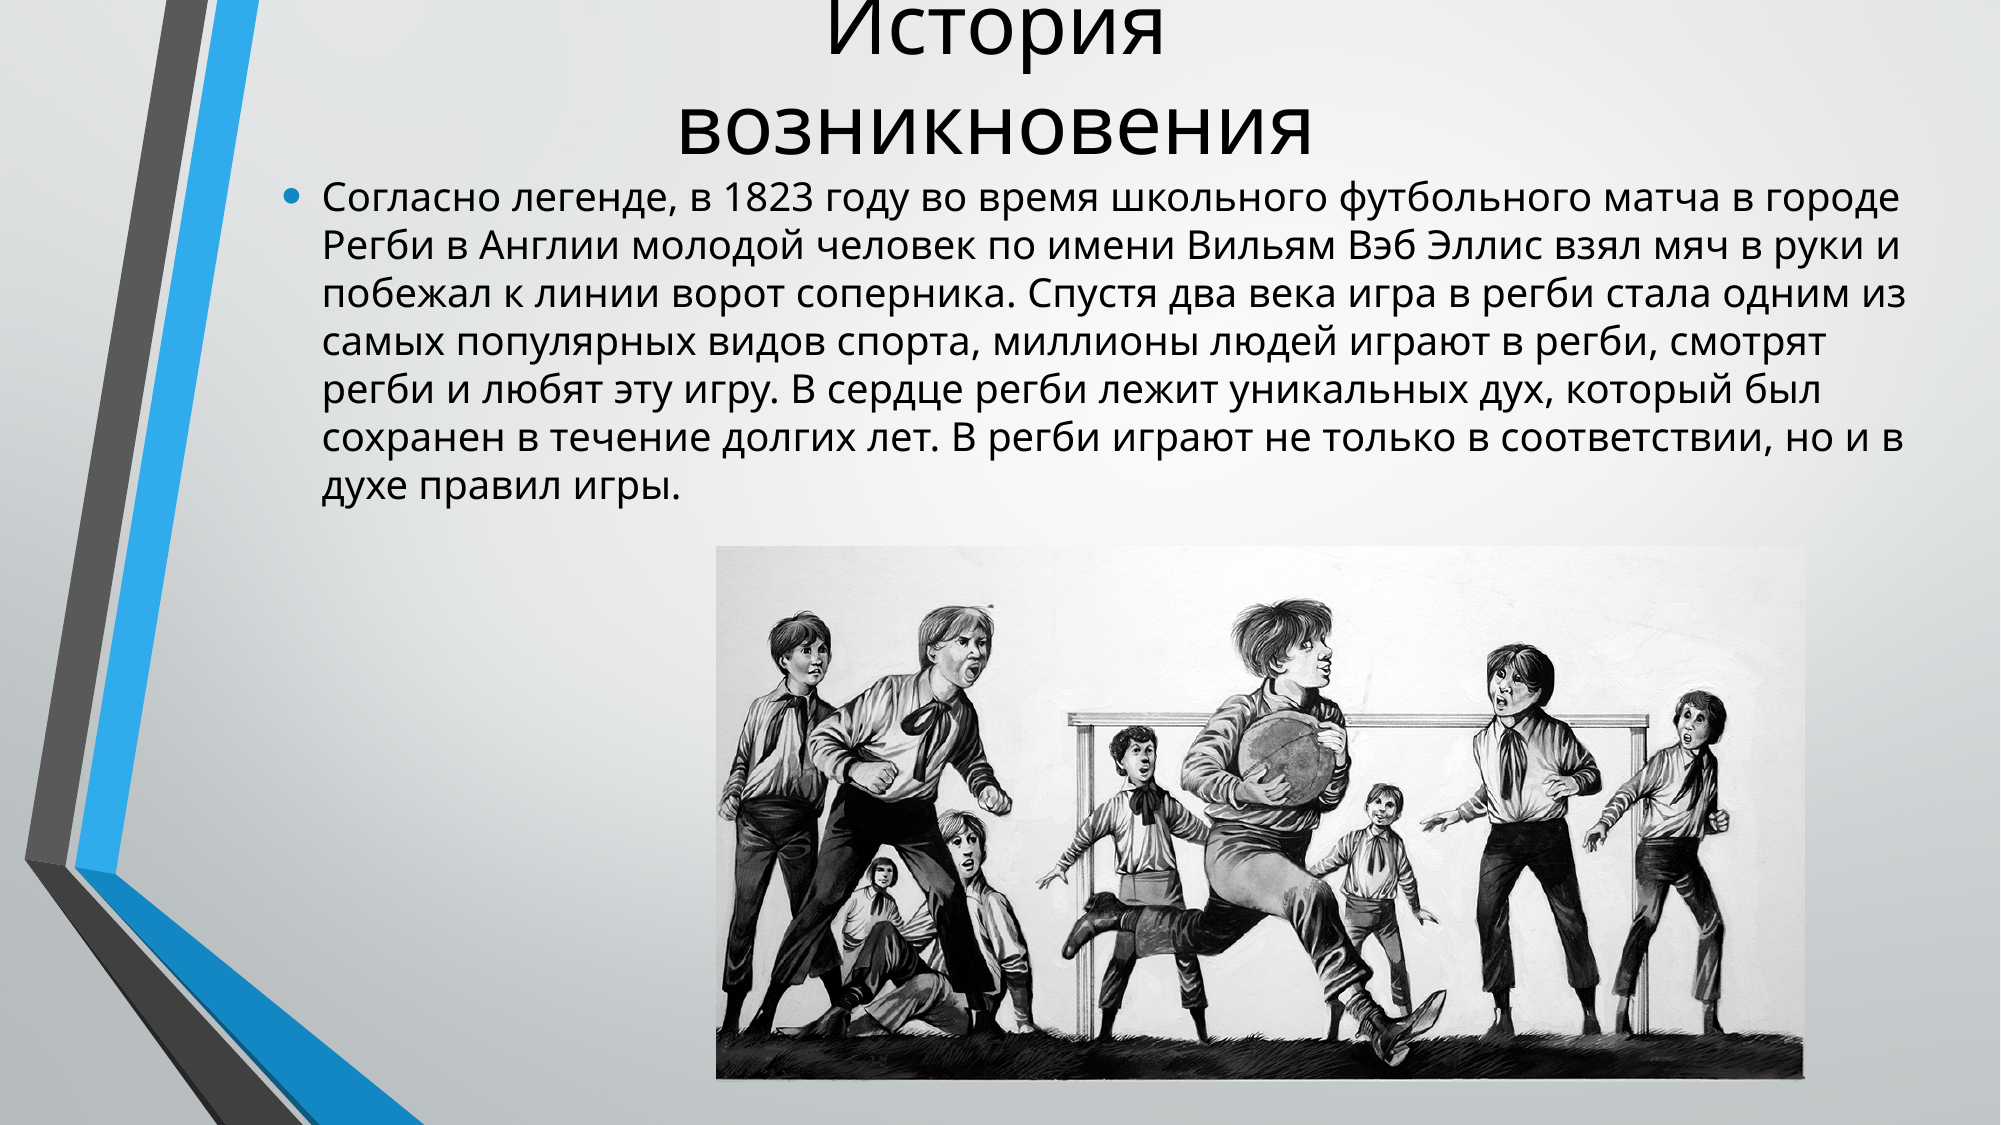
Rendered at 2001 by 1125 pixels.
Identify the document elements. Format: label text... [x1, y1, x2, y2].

list Согласно легенде, в 1823 году во время школьного футбольного матча в городе Регби в Англии молодой человек по имени Вильям Вэб Эллис взял мяч в руки и побежал к линии ворот соперника. Спустя два века игра в регби стала одним из самых популярных видов спорта, миллионы людей играют в регби, смотрят регби и любят эту игру. В сердце регби лежит уникальных дух, который был сохранен в течение долгих лет. В регби играют не только в соответствии, но и в духе правил игры. [266, 161, 1937, 519]
title История возникновения [504, 0, 1487, 142]
picture [715, 546, 1805, 1083]
